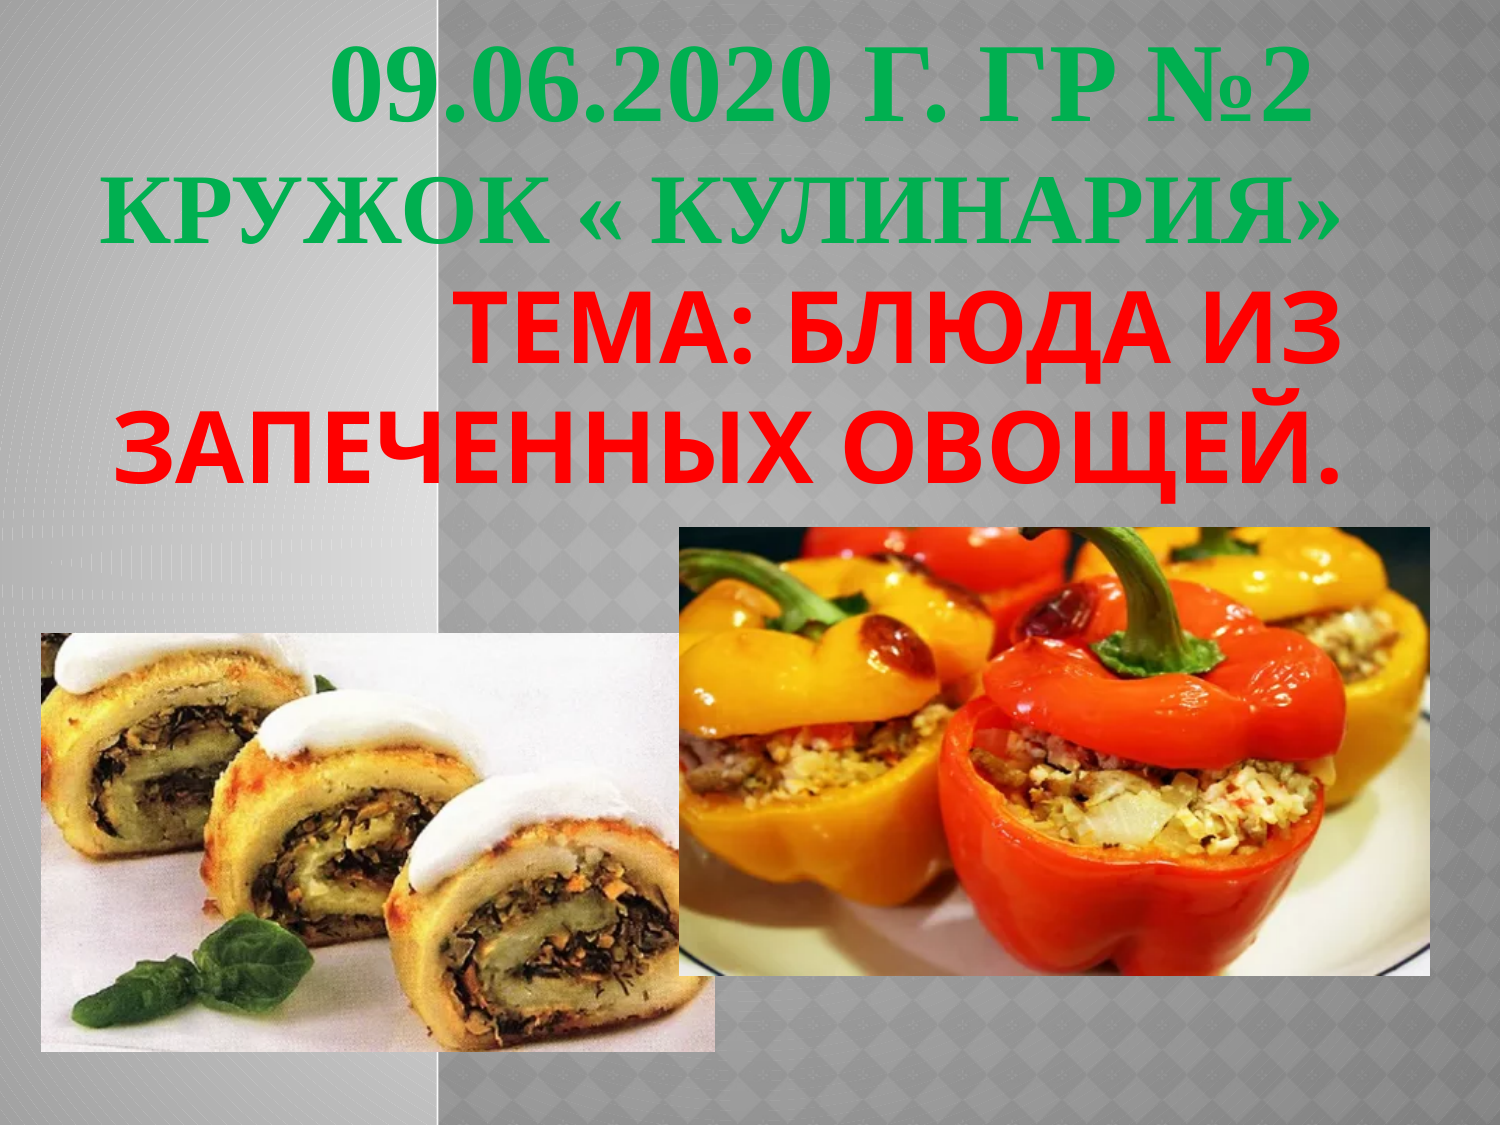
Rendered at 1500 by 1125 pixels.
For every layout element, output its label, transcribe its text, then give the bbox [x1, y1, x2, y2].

picture [678, 526, 1430, 977]
title 09.06.2020 г. Гр №2 кружок « Кулинария» Тема: Блюда из запеченных овощей. [41, 42, 1353, 504]
picture [40, 633, 715, 1053]
